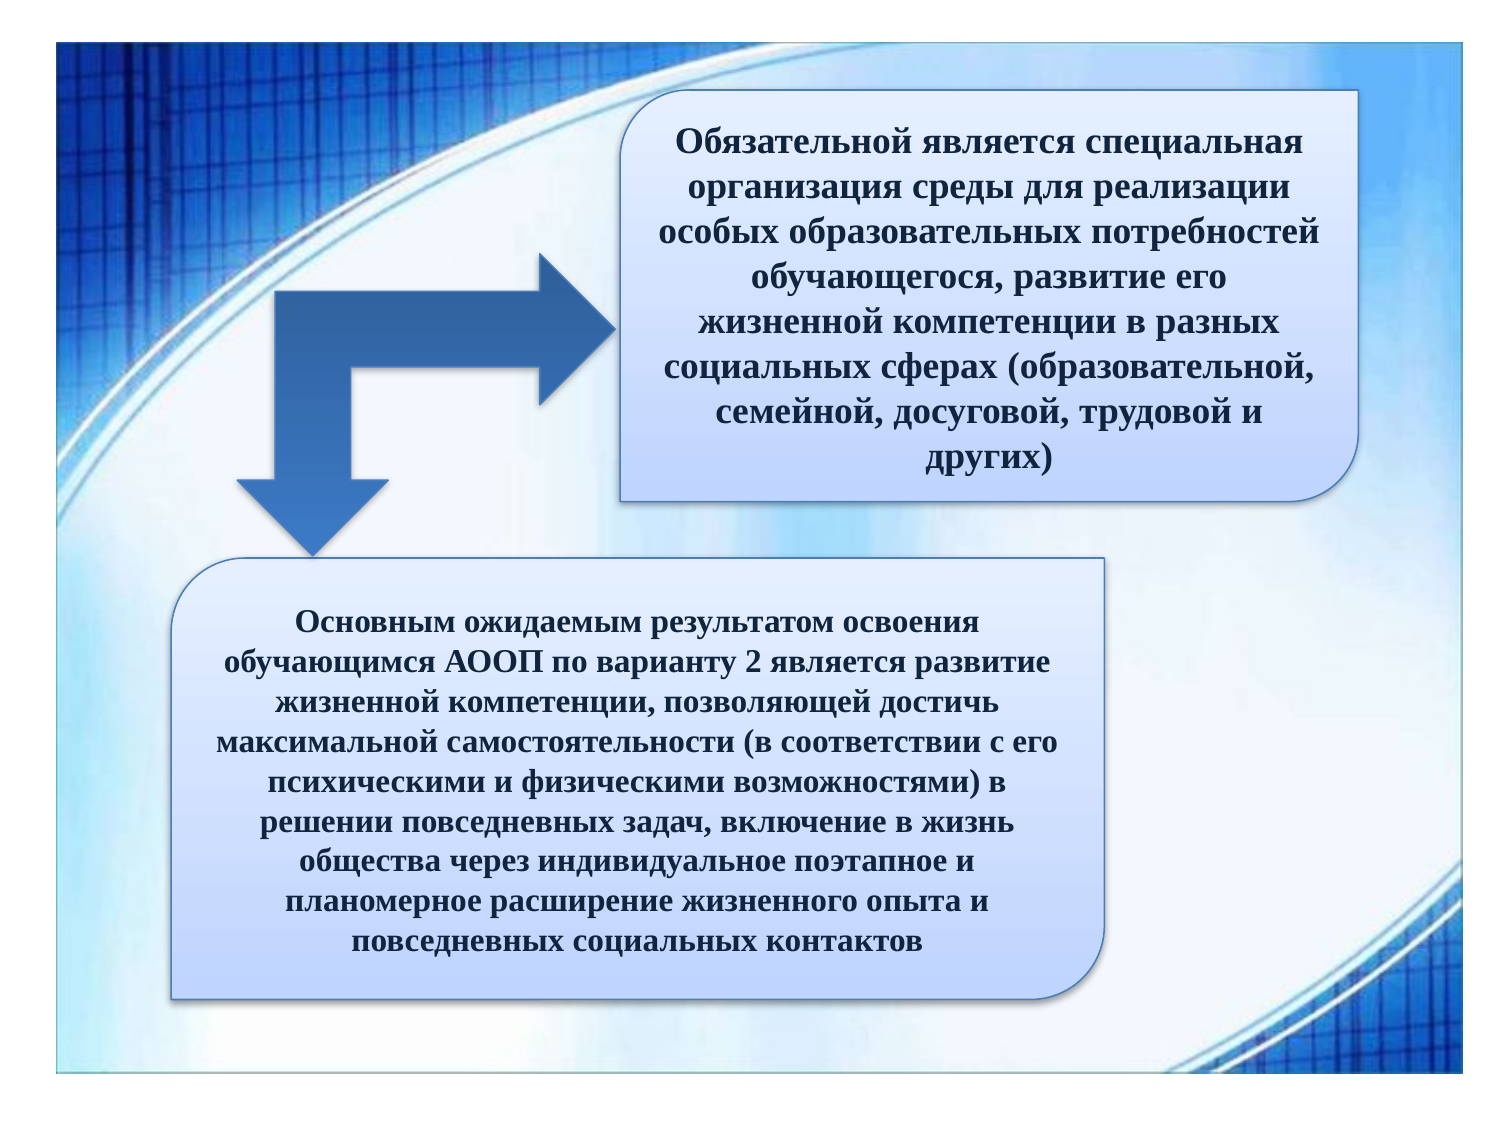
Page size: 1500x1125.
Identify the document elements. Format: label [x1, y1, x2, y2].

picture [56, 42, 1463, 1074]
